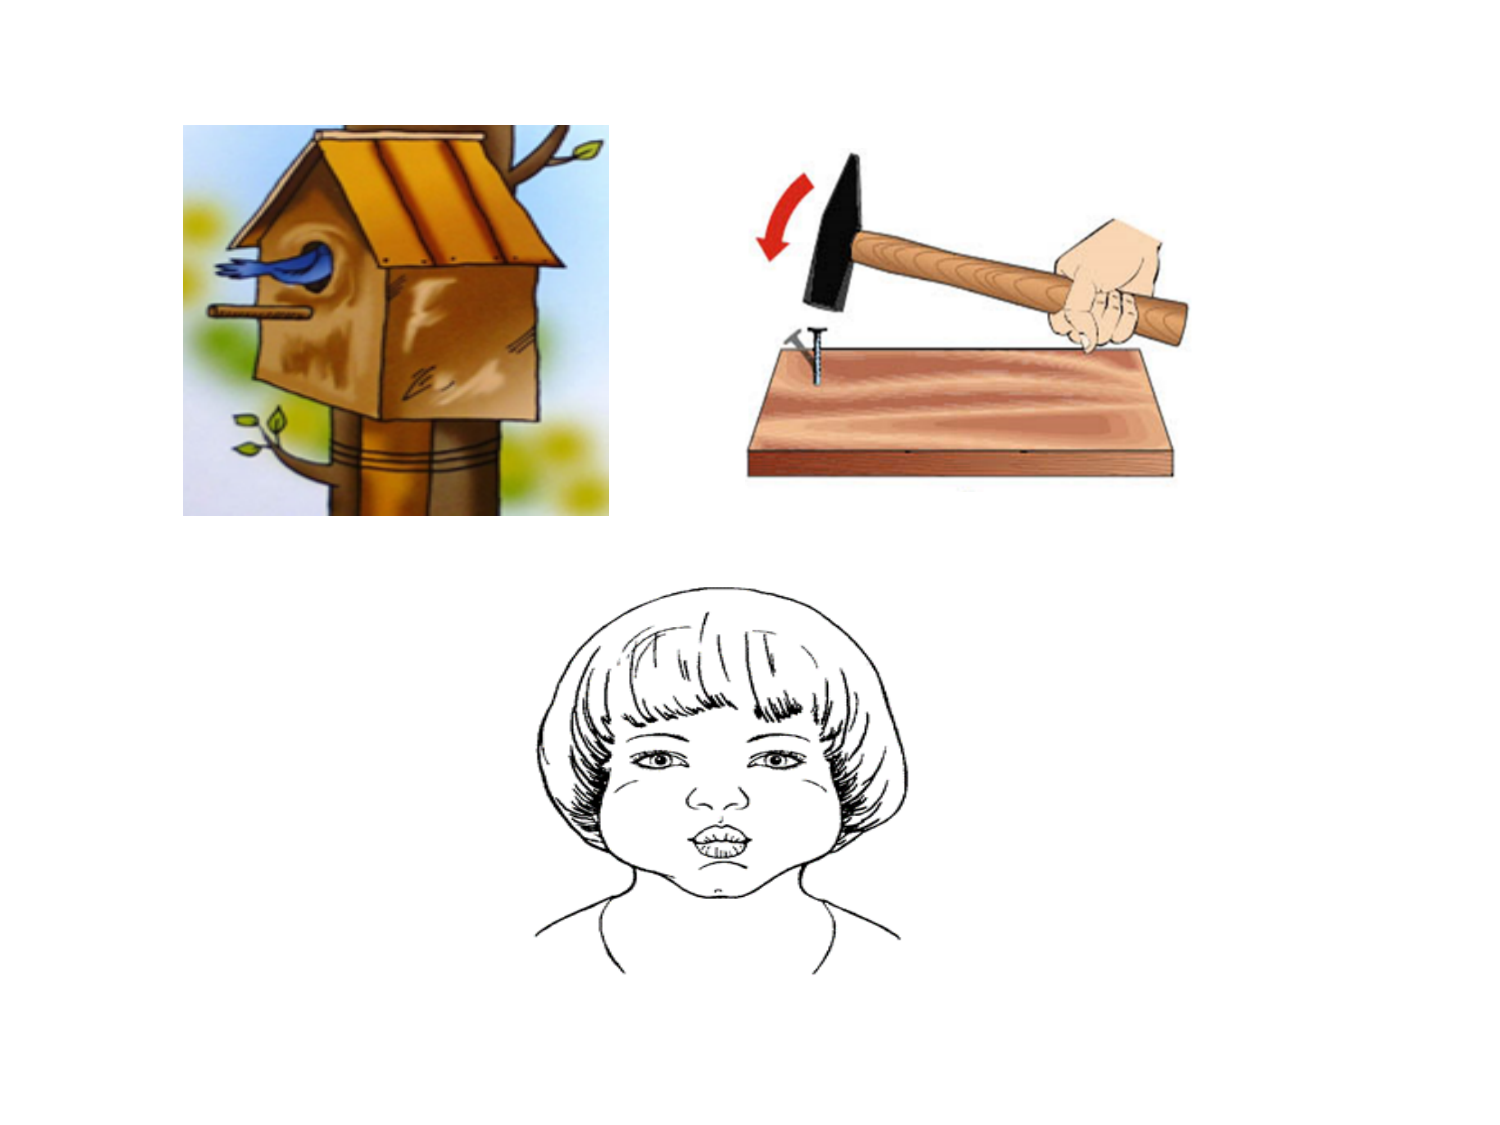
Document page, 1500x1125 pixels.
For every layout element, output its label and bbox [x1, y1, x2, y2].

picture [182, 125, 609, 516]
picture [525, 585, 913, 977]
picture [744, 148, 1200, 492]
